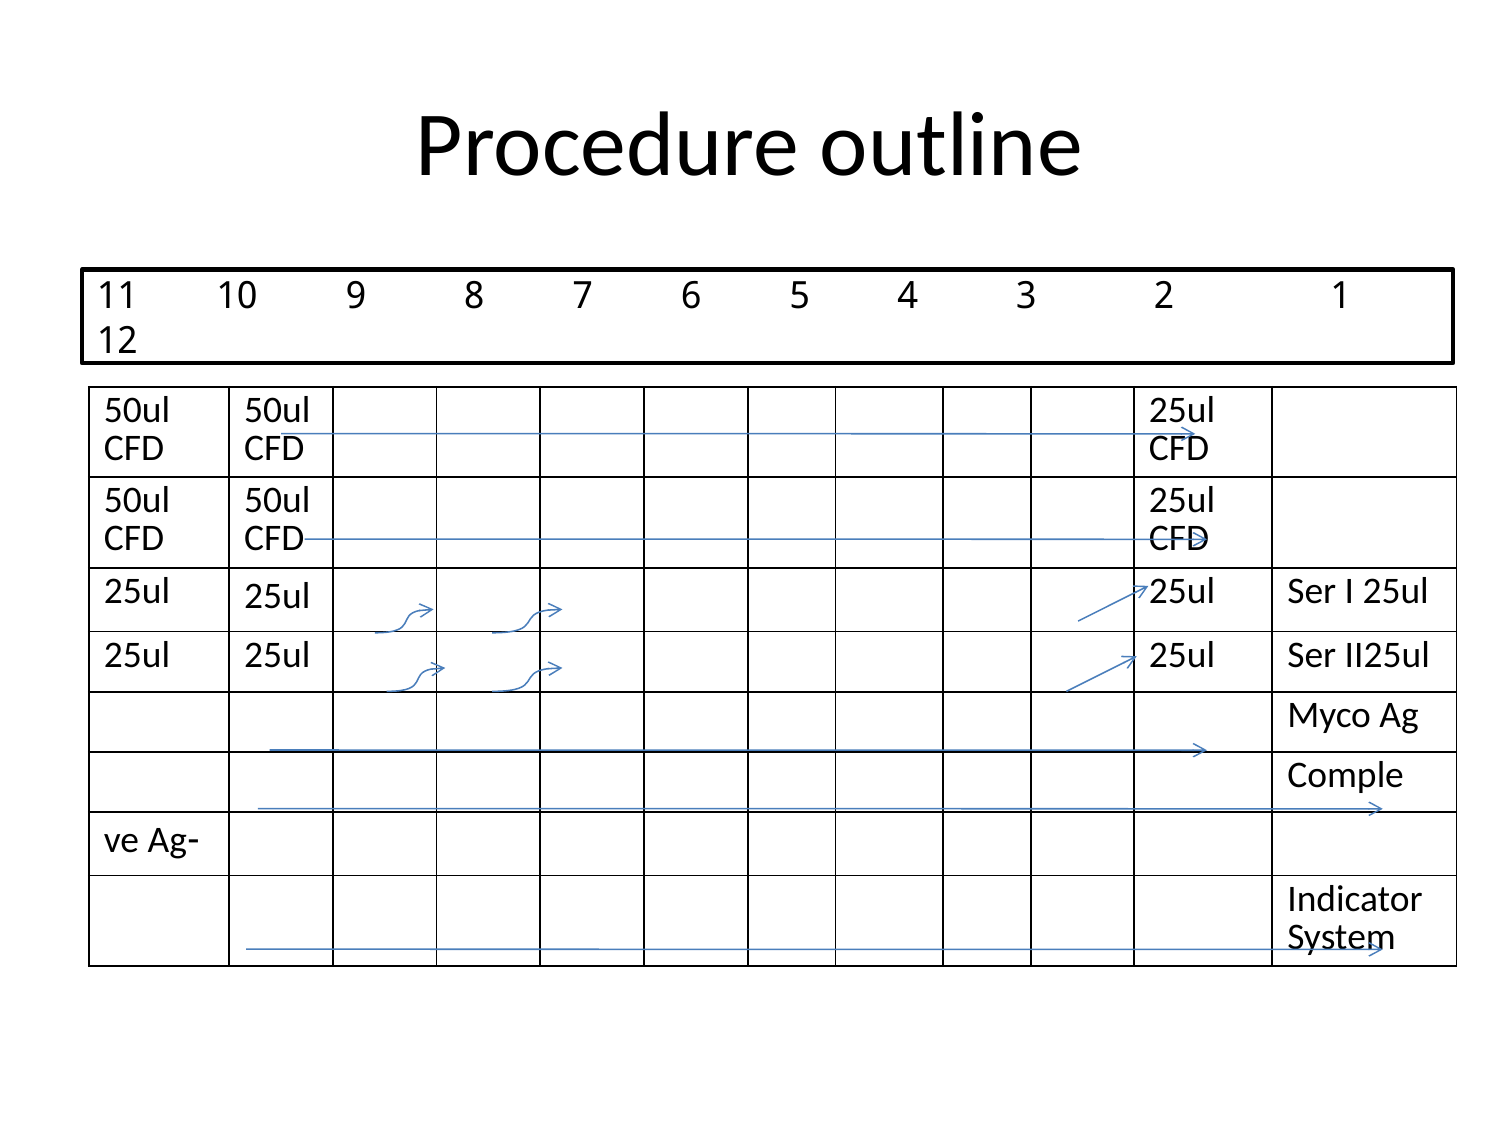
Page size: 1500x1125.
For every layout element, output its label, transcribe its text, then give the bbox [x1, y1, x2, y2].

table_cell [230, 813, 332, 875]
table_header [541, 441, 643, 476]
table_cell [541, 816, 643, 875]
table_cell [645, 569, 747, 631]
table_cell [944, 569, 1030, 631]
table_cell [230, 753, 332, 811]
table_header [437, 441, 539, 476]
table_cell [541, 632, 643, 691]
table_cell [90, 876, 228, 965]
table_cell [334, 549, 436, 567]
table_header [836, 441, 942, 476]
table_cell [645, 549, 747, 567]
table_cell [334, 957, 436, 965]
table_cell 25ul [90, 569, 228, 631]
table_cell [944, 816, 1030, 875]
table_cell Ser II25ul [1273, 632, 1456, 691]
table_header 50ul CFD [230, 388, 332, 476]
table_cell [1032, 549, 1133, 567]
table_cell 25ul [90, 632, 228, 691]
table_cell [836, 632, 942, 691]
table_cell [437, 569, 539, 631]
table_cell [541, 957, 643, 965]
table_cell [836, 876, 942, 947]
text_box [491, 667, 563, 692]
table_header [645, 441, 747, 476]
table_header [749, 441, 835, 476]
table_cell [90, 693, 228, 751]
table_header [645, 388, 747, 431]
table_cell 25ul [230, 569, 332, 631]
table_cell [836, 957, 942, 965]
table_cell [1135, 816, 1271, 875]
table_header [836, 388, 942, 431]
table_cell [1273, 813, 1456, 875]
table_cell [334, 760, 436, 806]
table_cell [437, 816, 539, 875]
table_cell Indicator System [1273, 876, 1456, 965]
table_header [944, 441, 1030, 476]
table_header [437, 388, 539, 431]
table_cell [1135, 876, 1271, 947]
table_cell [437, 693, 539, 748]
table_cell [836, 693, 942, 748]
table_cell [1032, 957, 1133, 965]
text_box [386, 667, 446, 692]
table_cell [944, 693, 1030, 748]
table_header [334, 441, 436, 476]
table_cell [541, 569, 643, 631]
title Procedure outline [75, 45, 1425, 233]
table_cell [944, 760, 1030, 806]
table_cell [334, 478, 436, 537]
table_cell [749, 478, 835, 537]
table_cell [334, 693, 436, 748]
table_header [1032, 441, 1133, 476]
table_cell [645, 632, 747, 691]
table_cell [1032, 693, 1133, 748]
table_cell [1032, 760, 1133, 806]
table_cell [1135, 753, 1271, 806]
table_cell [836, 478, 942, 537]
table_cell [1032, 876, 1133, 947]
table_cell [437, 632, 539, 691]
table_cell [749, 957, 835, 965]
table_cell [836, 816, 942, 875]
table_cell Ser I 25ul [1273, 569, 1456, 631]
table_cell 25ul CFD [1135, 478, 1271, 567]
table_cell [645, 760, 747, 806]
table_cell [541, 693, 643, 748]
table_cell [749, 760, 835, 806]
table_header [334, 388, 436, 431]
table_cell [437, 549, 539, 567]
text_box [1077, 585, 1149, 622]
table_cell [1135, 957, 1271, 965]
table_cell 25ul [1135, 632, 1271, 691]
table_cell [334, 632, 436, 691]
table_cell [1032, 569, 1133, 631]
table_cell [645, 478, 747, 537]
table_cell 25ul [230, 632, 332, 691]
table_cell -ve Ag [90, 813, 228, 875]
table_cell [230, 876, 332, 965]
table_cell 50ul CFD [90, 478, 228, 567]
table_cell [749, 876, 835, 947]
table_cell [944, 478, 1030, 537]
table_cell [1032, 632, 1133, 691]
table_cell [944, 549, 1030, 567]
table_cell [541, 876, 643, 947]
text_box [491, 609, 563, 634]
table_cell [334, 569, 436, 631]
table_cell [334, 876, 436, 947]
table_header 25ul CFD [1135, 388, 1271, 476]
table_cell [944, 876, 1030, 947]
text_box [374, 609, 434, 634]
table_cell [1135, 693, 1271, 751]
table_cell [437, 760, 539, 806]
table_cell [437, 957, 539, 965]
table_cell [1032, 816, 1133, 875]
text_box 1 2 3 4 5 6 7 8 9 10 11 12 [80, 267, 1455, 365]
table_cell [749, 693, 835, 748]
table_cell [749, 816, 835, 875]
table_header [541, 388, 643, 431]
table_header [1032, 388, 1133, 431]
table_cell [645, 957, 747, 965]
table_cell [836, 549, 942, 567]
table_header [944, 388, 1030, 431]
table_cell Myco Ag [1273, 693, 1456, 751]
table_cell [1032, 478, 1133, 537]
table_cell [541, 549, 643, 567]
table_cell [645, 693, 747, 748]
table_cell [1273, 478, 1456, 567]
table_cell [230, 693, 332, 751]
table_cell [944, 957, 1030, 965]
table_cell [541, 478, 643, 537]
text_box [1066, 656, 1137, 692]
table_header [1273, 388, 1456, 476]
table_cell Comple [1273, 753, 1456, 811]
table_cell [749, 632, 835, 691]
table_cell [749, 549, 835, 567]
table_cell [437, 876, 539, 947]
table_cell [645, 876, 747, 947]
table_cell [541, 760, 643, 806]
table_cell [836, 760, 942, 806]
table_cell [836, 569, 942, 631]
table_cell [334, 816, 436, 875]
table_cell [944, 632, 1030, 691]
table_header 50ul CFD [90, 388, 228, 476]
table_cell [90, 753, 228, 811]
table_cell 50ul CFD [230, 478, 332, 567]
table_cell [749, 569, 835, 631]
table_cell 25ul [1135, 569, 1271, 631]
table_header [749, 388, 835, 431]
table_cell [437, 478, 539, 537]
table_cell [645, 816, 747, 875]
